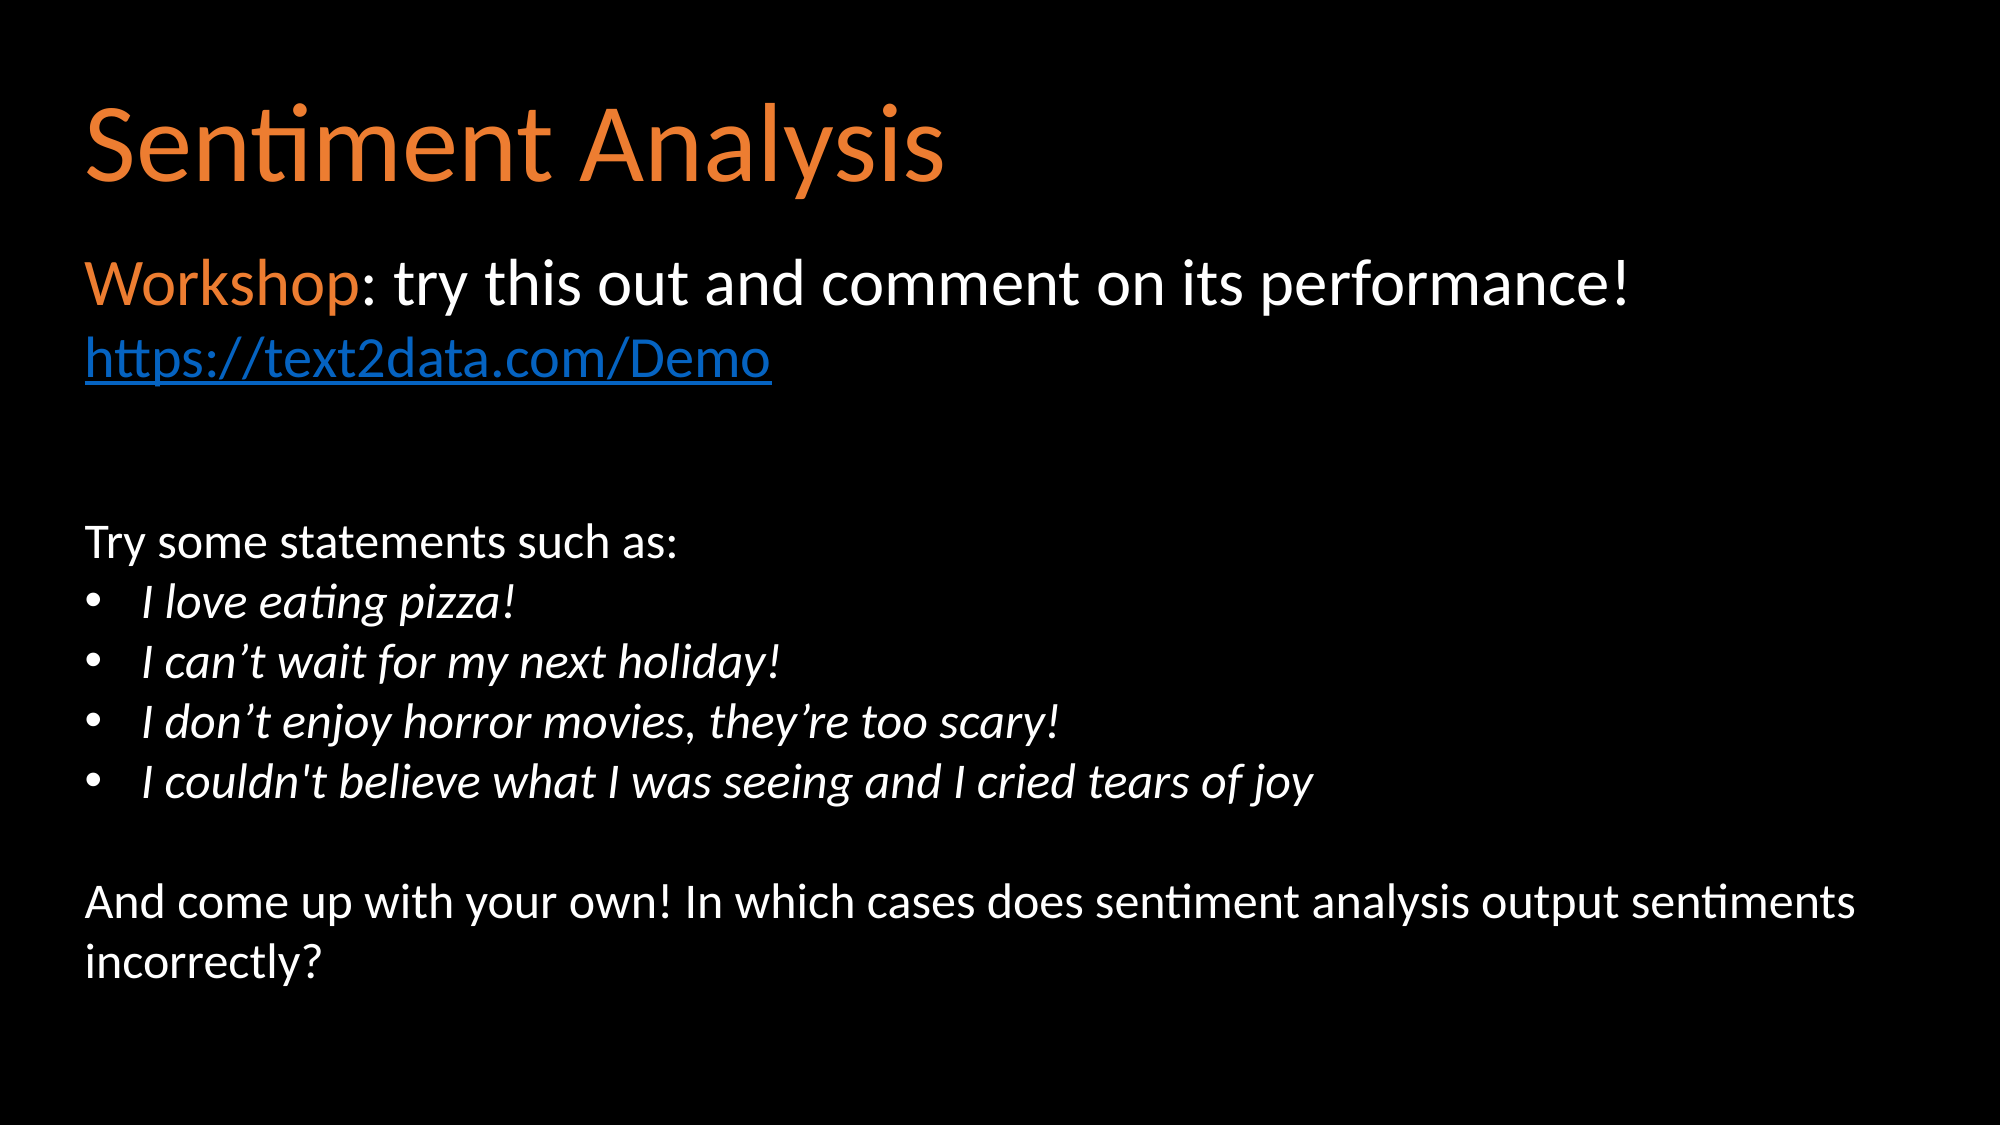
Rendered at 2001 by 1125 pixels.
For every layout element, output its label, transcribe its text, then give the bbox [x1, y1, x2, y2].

text_box Sentiment Analysis Workshop: try this out and comment on its performance! https://text2data.com/Demo Try some statements such as: I love eating pizza! I can’t wait for my next holiday! I don’t enjoy horror movies, they’re too scary! I couldn't believe what I was seeing and I cried tears of joy And come up with your own! In which cases does sentiment analysis output sentiments incorrectly? [69, 61, 1969, 997]
